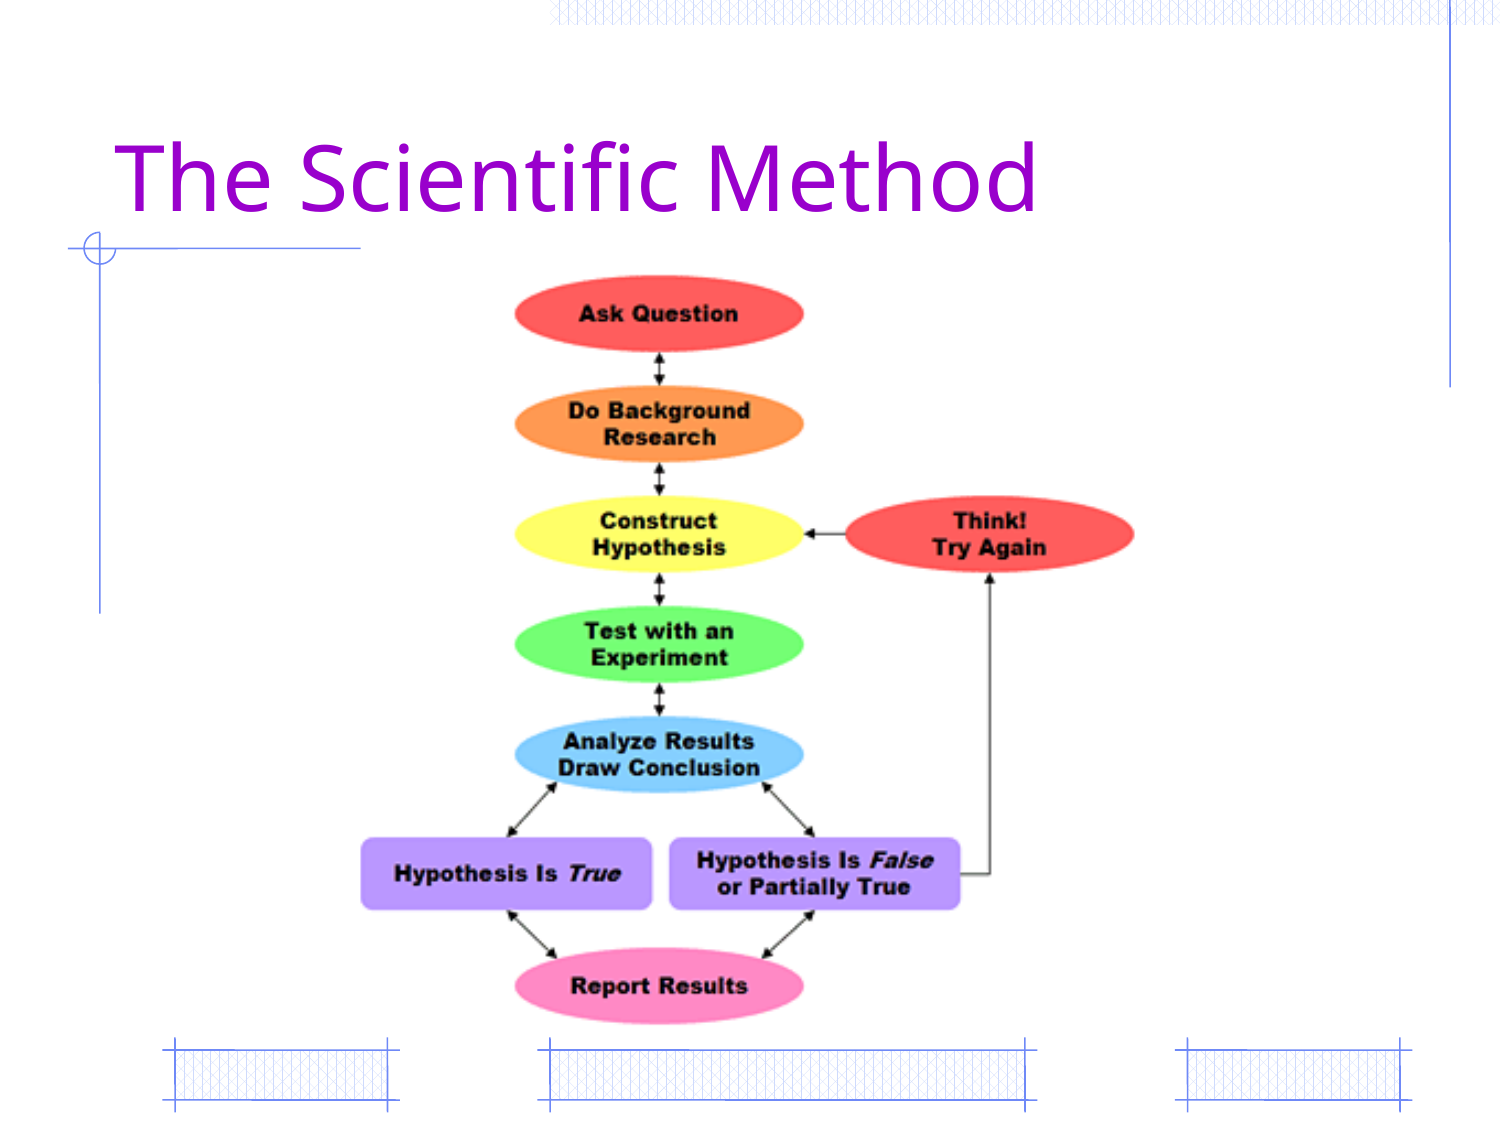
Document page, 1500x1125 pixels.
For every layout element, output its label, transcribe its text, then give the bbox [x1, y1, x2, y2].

title The Scientific Method [99, 49, 1376, 238]
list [348, 266, 1146, 1034]
